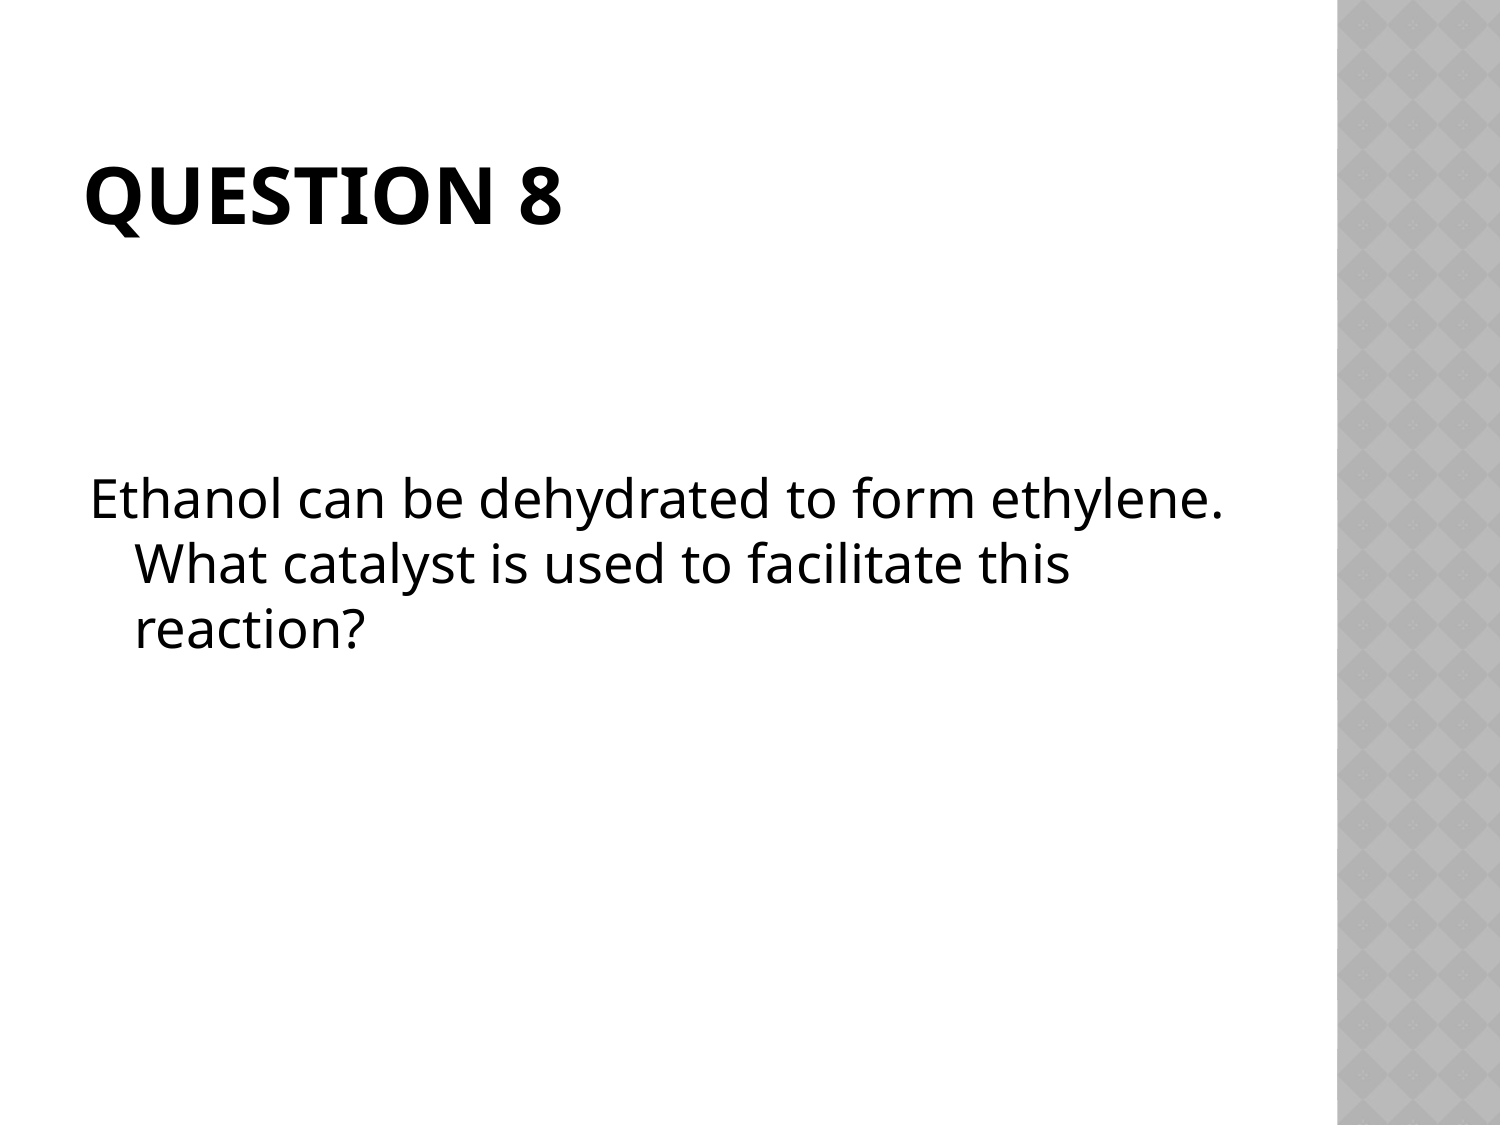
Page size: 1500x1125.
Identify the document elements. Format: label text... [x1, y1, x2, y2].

list Ethanol can be dehydrated to form ethylene. What catalyst is used to facilitate this reaction? [75, 457, 1263, 1059]
title Question 8 [75, 52, 1263, 240]
